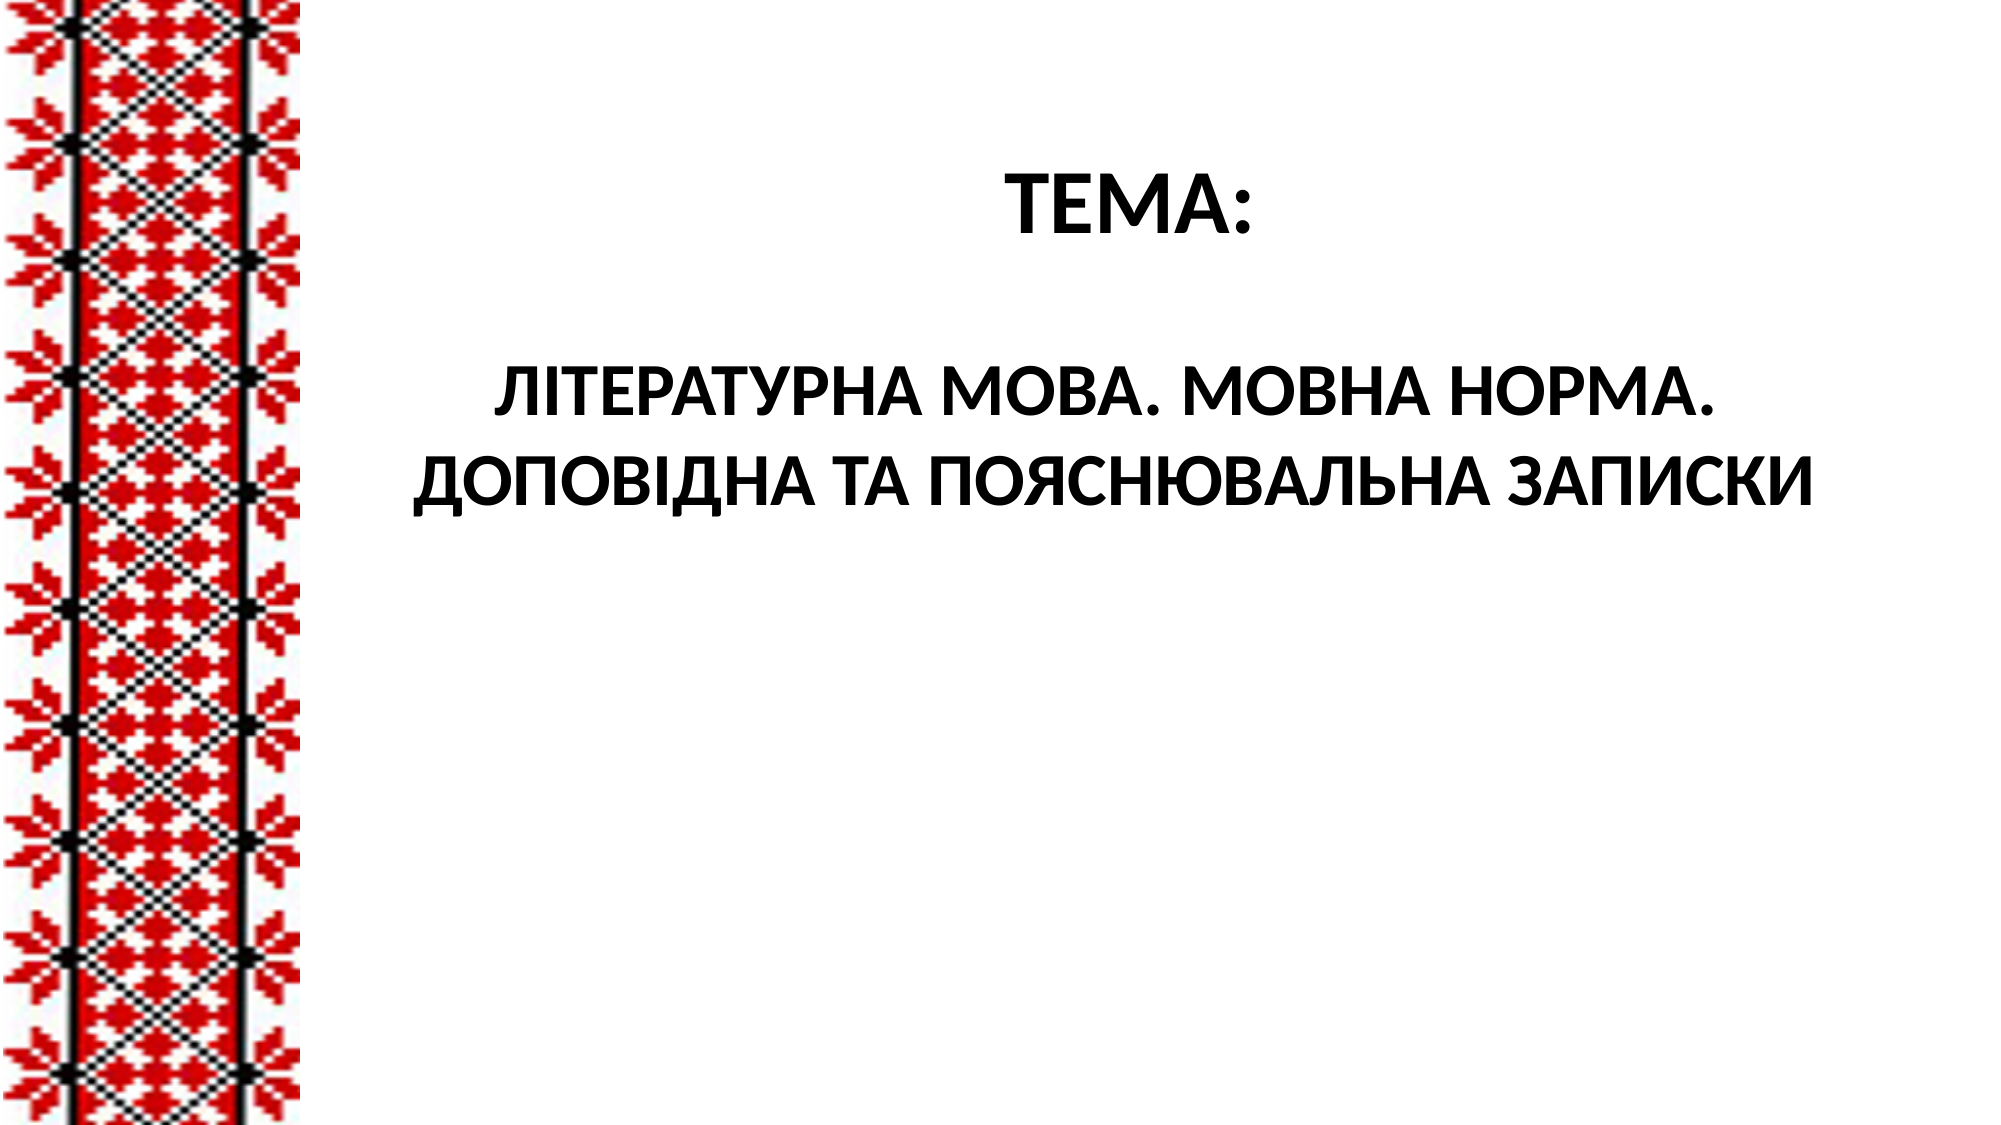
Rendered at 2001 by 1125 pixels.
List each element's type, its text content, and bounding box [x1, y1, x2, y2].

text_box ЛІТЕРАТУРНА МОВА. МОВНА НОРМА. ДОПОВІДНА ТА ПОЯСНЮВАЛЬНА ЗАПИСКИ [398, 333, 1833, 529]
text_box ТЕМА: [989, 134, 1371, 259]
picture [3, 0, 300, 1125]
